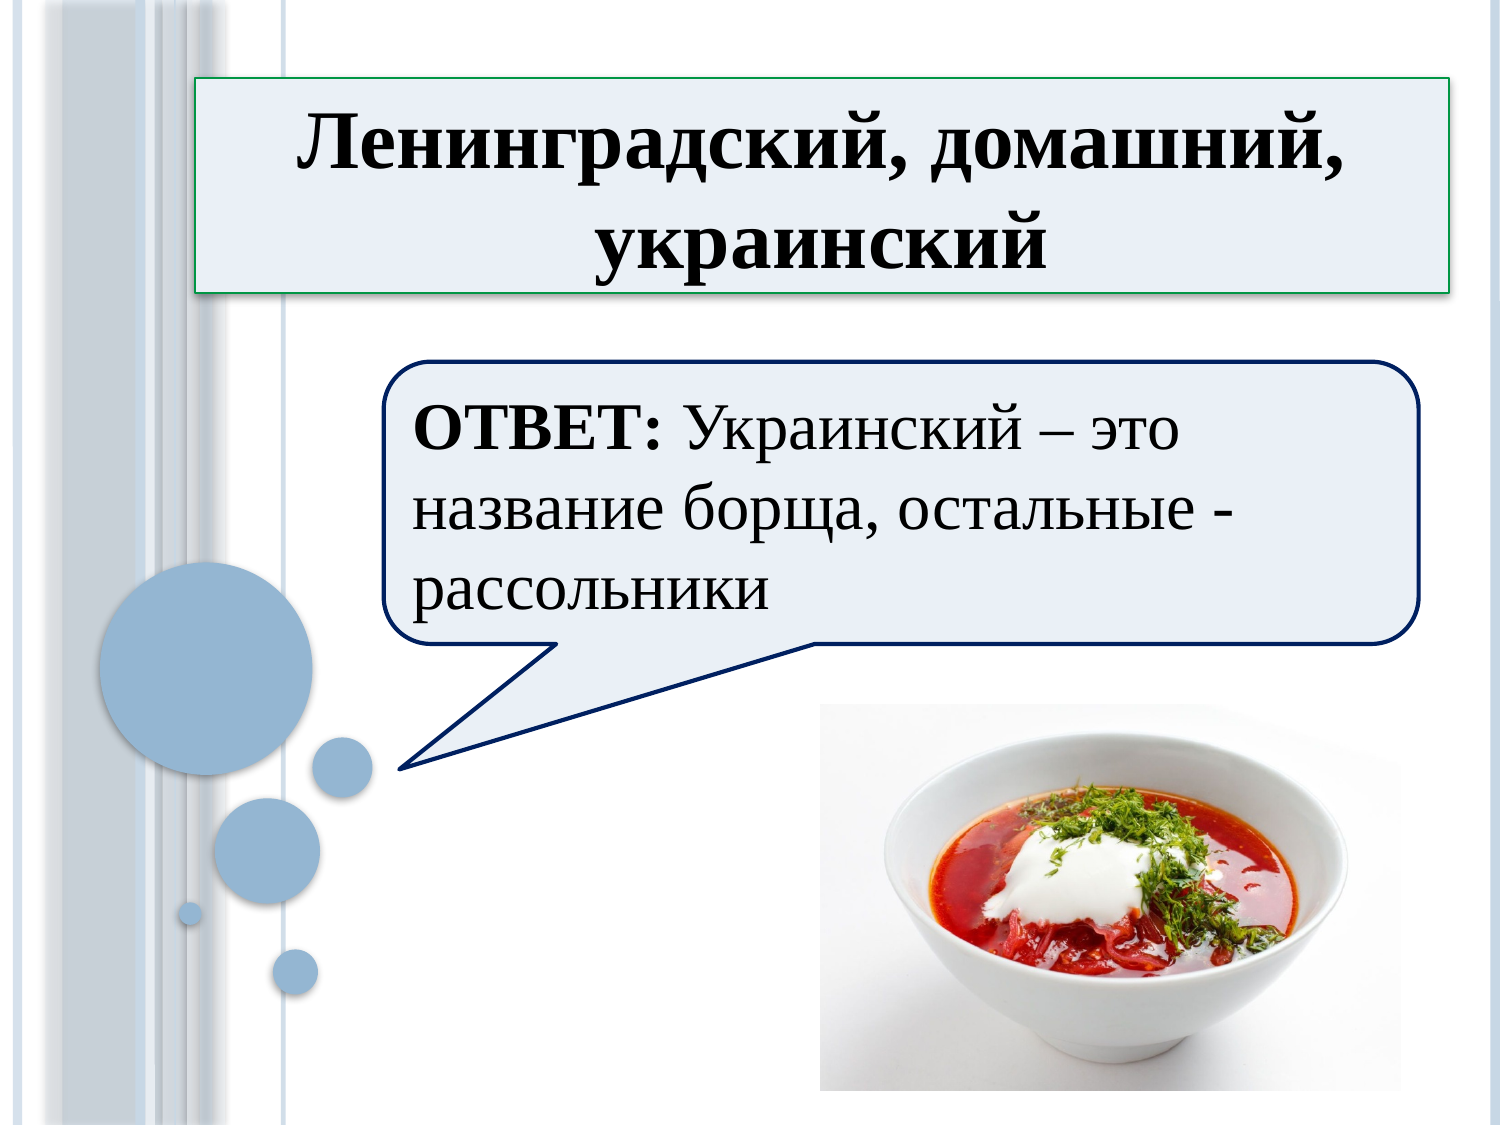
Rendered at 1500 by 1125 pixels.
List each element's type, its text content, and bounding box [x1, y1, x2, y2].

text_box Ленинградский, домашний, украинский [194, 77, 1450, 294]
text_box ОТВЕТ: Украинский – это название борща, остальные - рассольники [381, 359, 1421, 772]
picture [820, 703, 1402, 1092]
